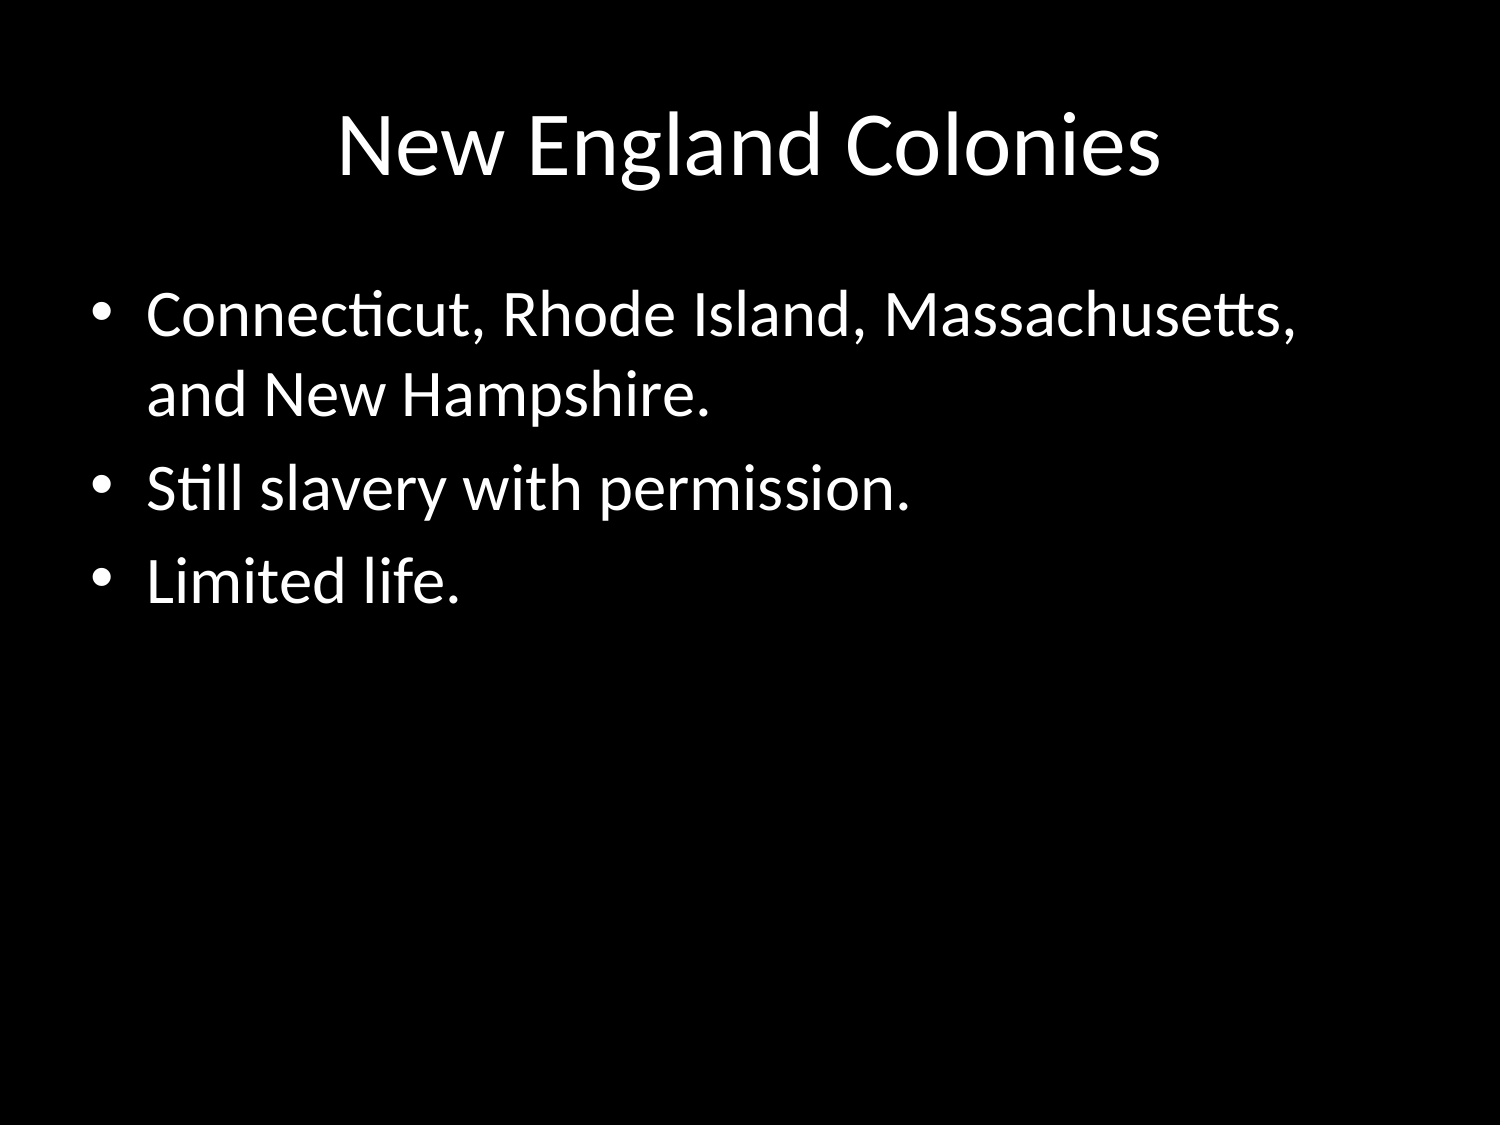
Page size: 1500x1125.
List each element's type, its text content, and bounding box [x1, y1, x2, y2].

list Connecticut, Rhode Island, Massachusetts, and New Hampshire. Still slavery with permission. Limited life. [75, 262, 1425, 1005]
title New England Colonies [75, 45, 1425, 233]
